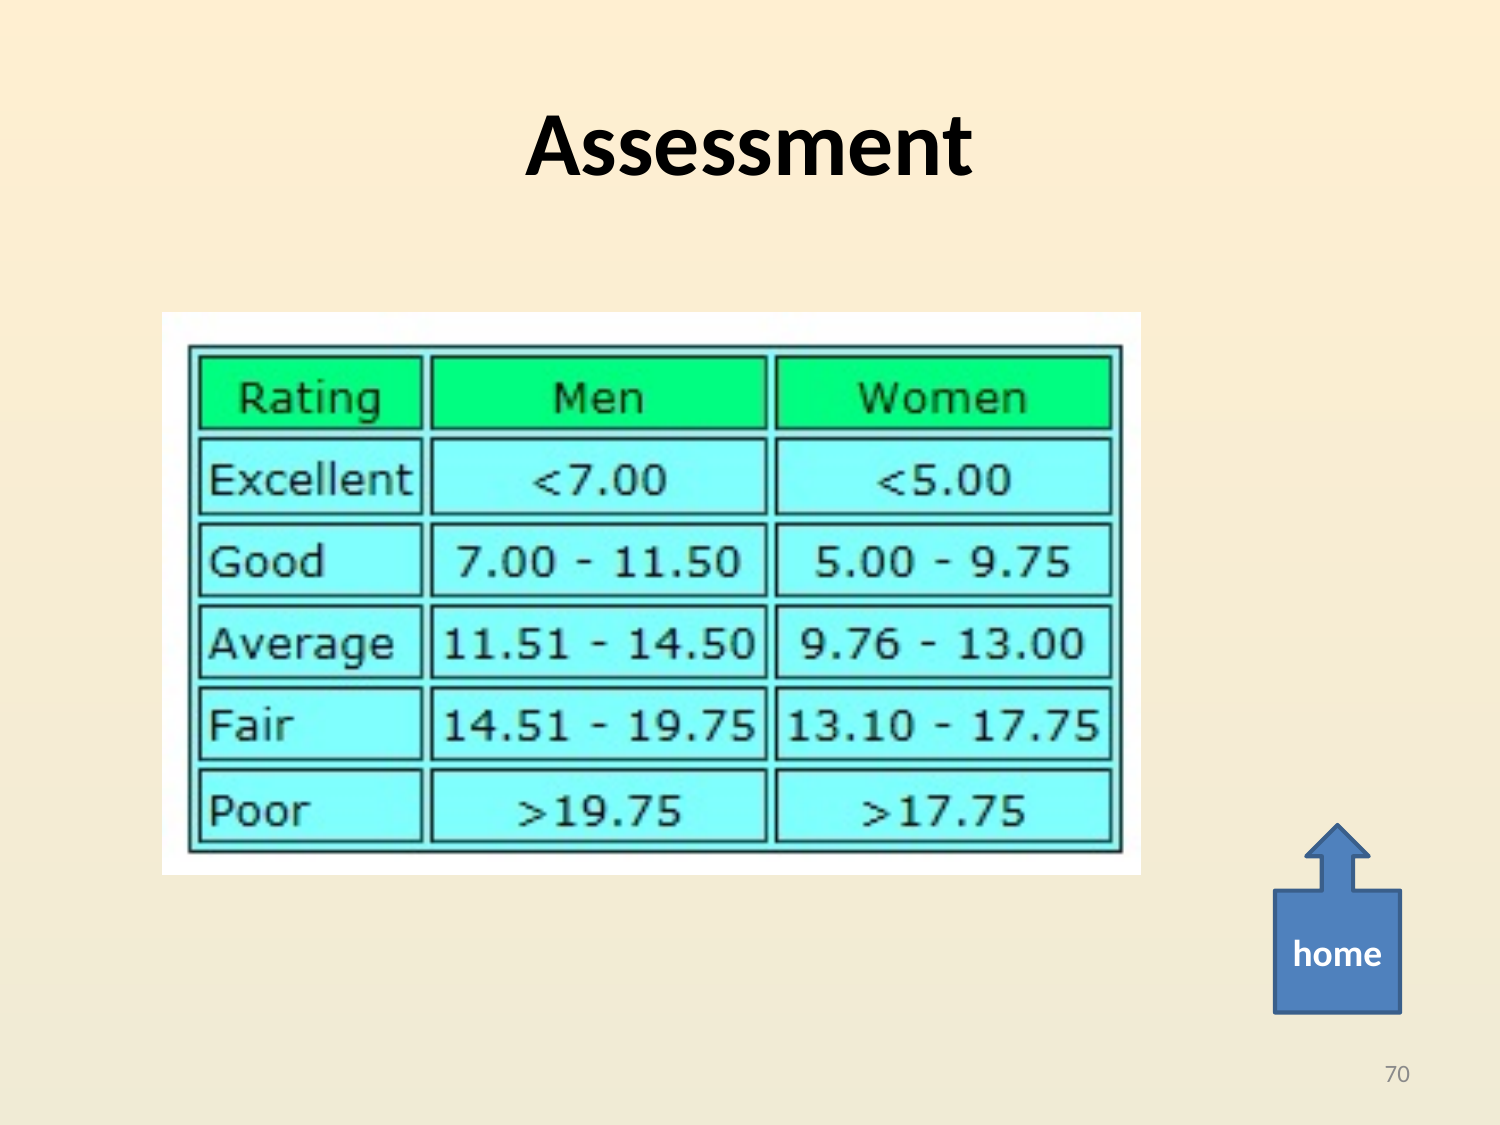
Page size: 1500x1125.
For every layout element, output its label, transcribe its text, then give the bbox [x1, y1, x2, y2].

picture [162, 312, 1142, 876]
text_box home [1272, 822, 1403, 1015]
title Assessment [75, 45, 1425, 233]
slide_number 70 [1074, 1042, 1425, 1103]
